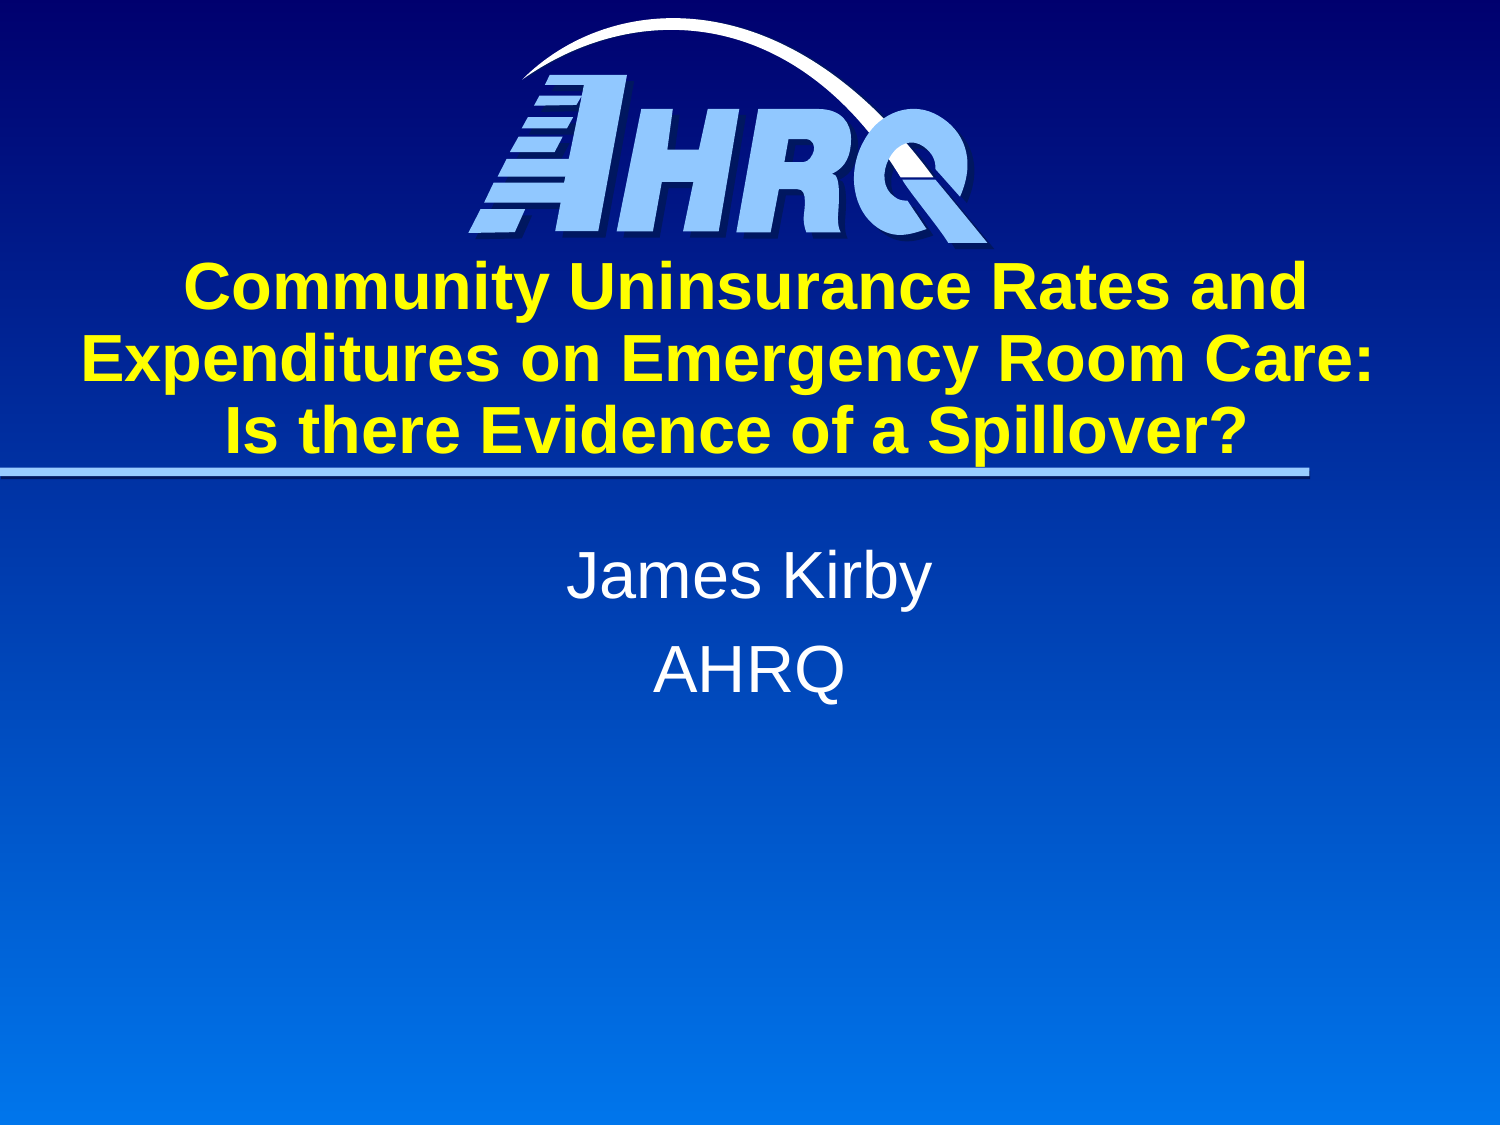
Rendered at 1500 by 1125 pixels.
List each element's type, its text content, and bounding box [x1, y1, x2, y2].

title Community Uninsurance Rates and Expenditures on Emergency Room Care: Is there Evidence of a Spillover? [24, 336, 1451, 476]
subtitle James Kirby AHRQ [221, 524, 1279, 813]
